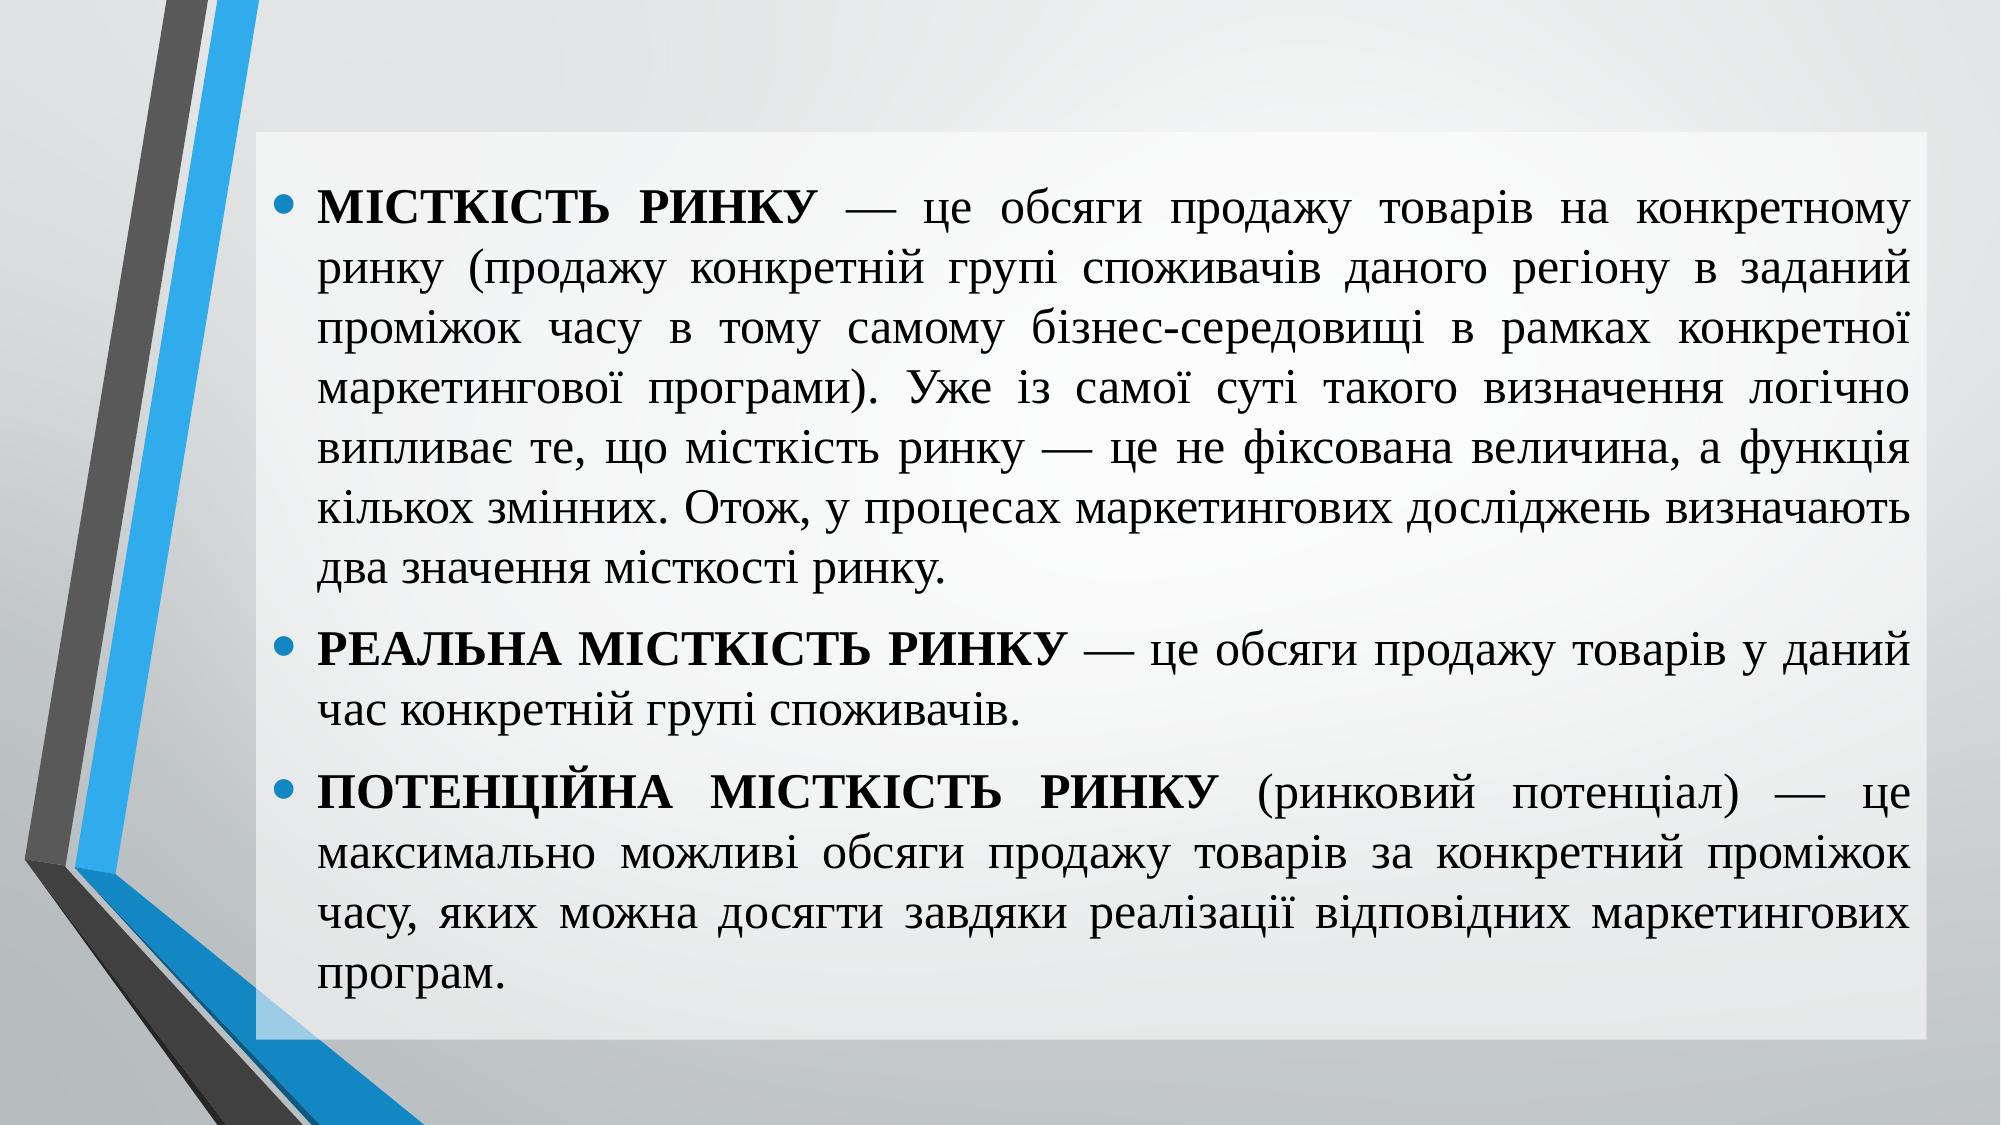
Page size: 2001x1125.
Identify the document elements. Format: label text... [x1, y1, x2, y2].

list МІСТКІСТЬ РИНКУ — це обсяги продажу товарів на конкретному ринку (продажу конкретній групі споживачів даного регіону в заданий проміжок часу в тому самому бізнес-середовищі в рамках конкретної маркетингової програми). Уже із самої суті такого визначення логічно випливає те, що місткість ринку — це не фіксована величина, а функція кількох змінних. Отож, у процесах маркетингових досліджень визначають два значення місткості ринку. РЕАЛЬНА МІСТКІСТЬ РИНКУ — це обсяги продажу товарів у даний час конкретній групі споживачів. ПОТЕНЦІЙНА МІСТКІСТЬ РИНКУ (ринковий потенціал) — це максимально можливі обсяги продажу товарів за конкретний проміжок часу, яких можна досягти завдяки реалізації відповідних маркетингових програм. [256, 131, 1927, 1040]
